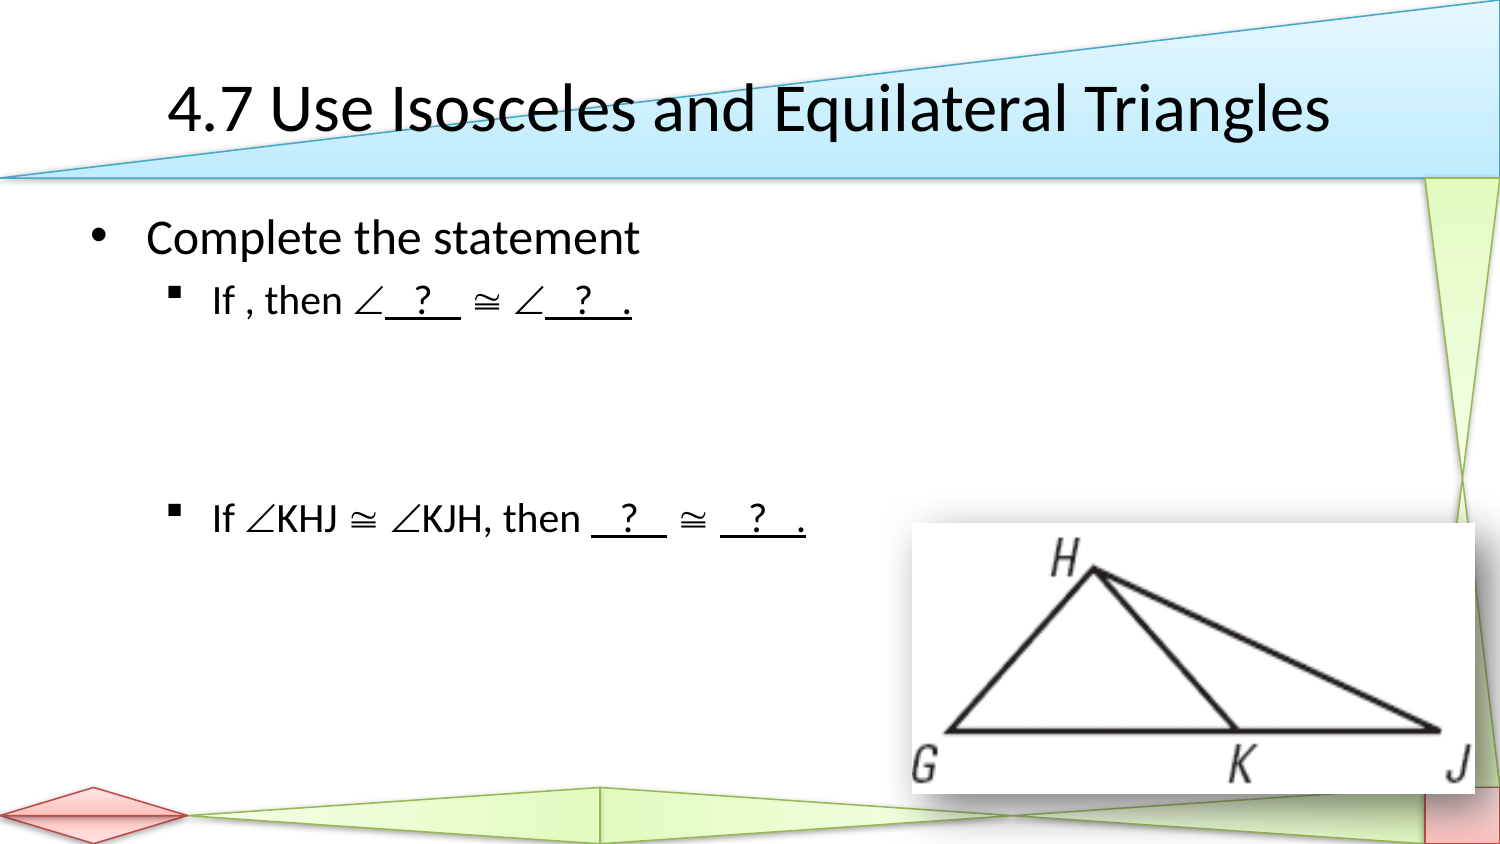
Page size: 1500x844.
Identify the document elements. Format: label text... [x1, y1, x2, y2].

title 4.7 Use Isosceles and Equilateral Triangles [75, 33, 1425, 175]
picture [912, 523, 1476, 794]
